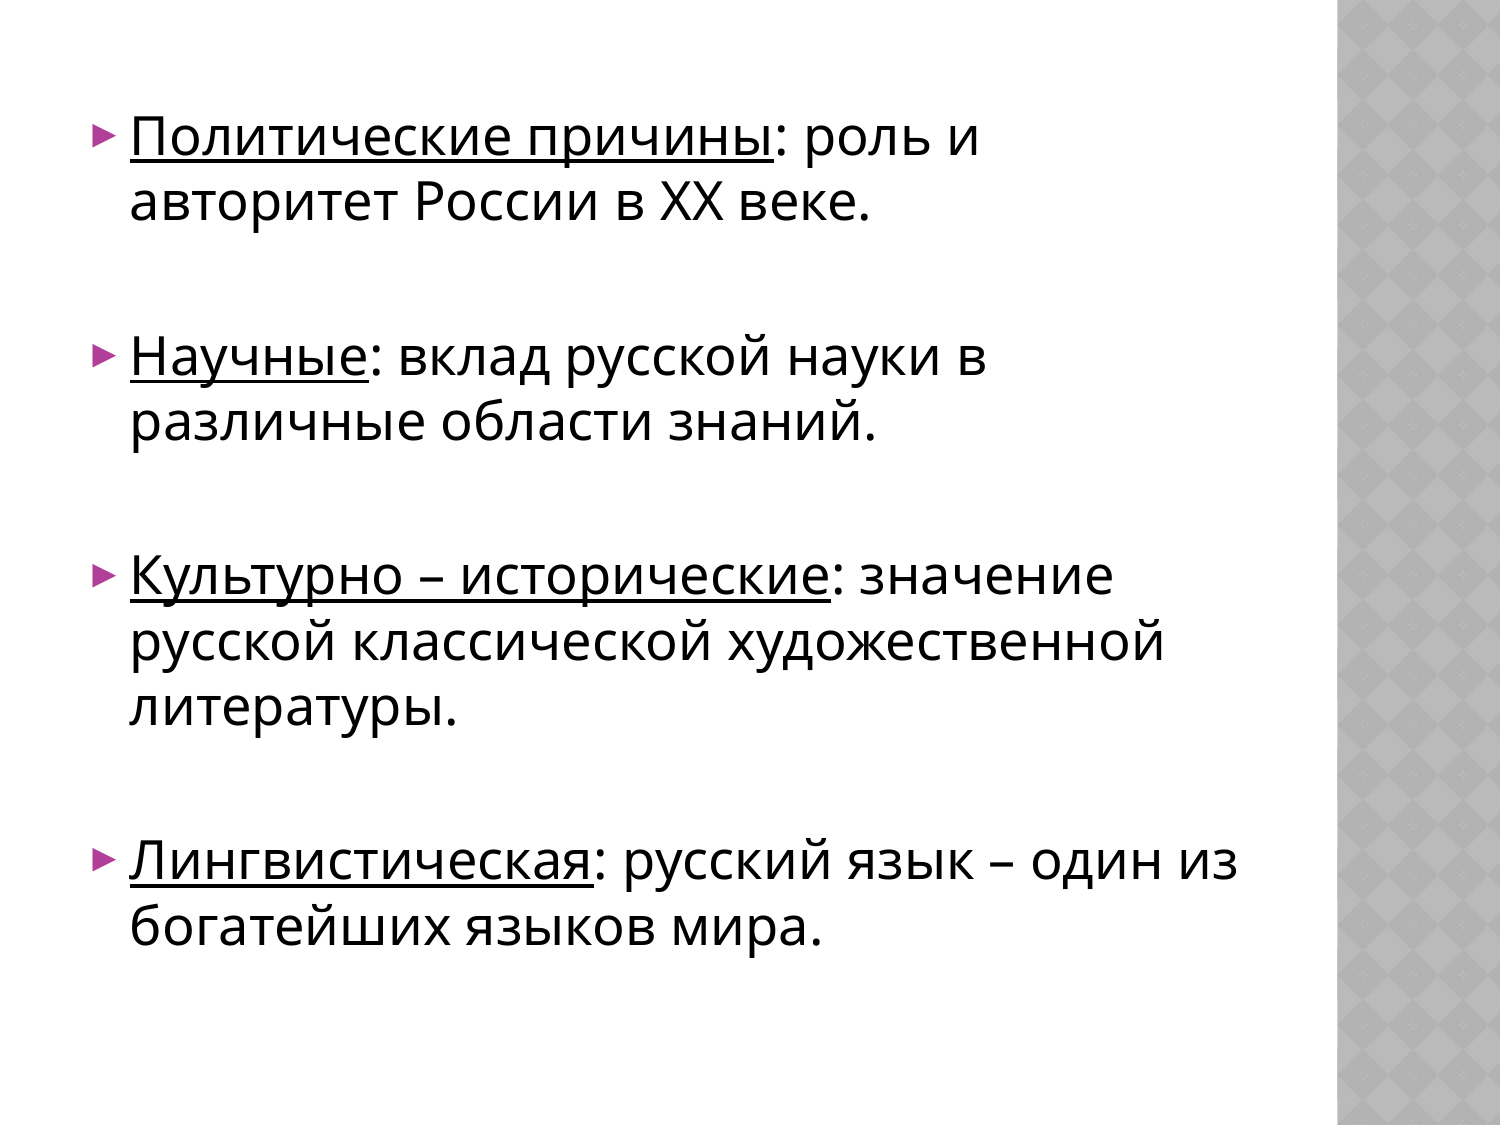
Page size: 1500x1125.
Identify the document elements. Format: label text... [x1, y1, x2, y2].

list Политические причины: роль и авторитет России в XX веке. Научные: вклад русской науки в различные области знаний. Культурно – исторические: значение русской классической художественной литературы. Лингвистическая: русский язык – один из богатейших языков мира. [70, 93, 1258, 1048]
